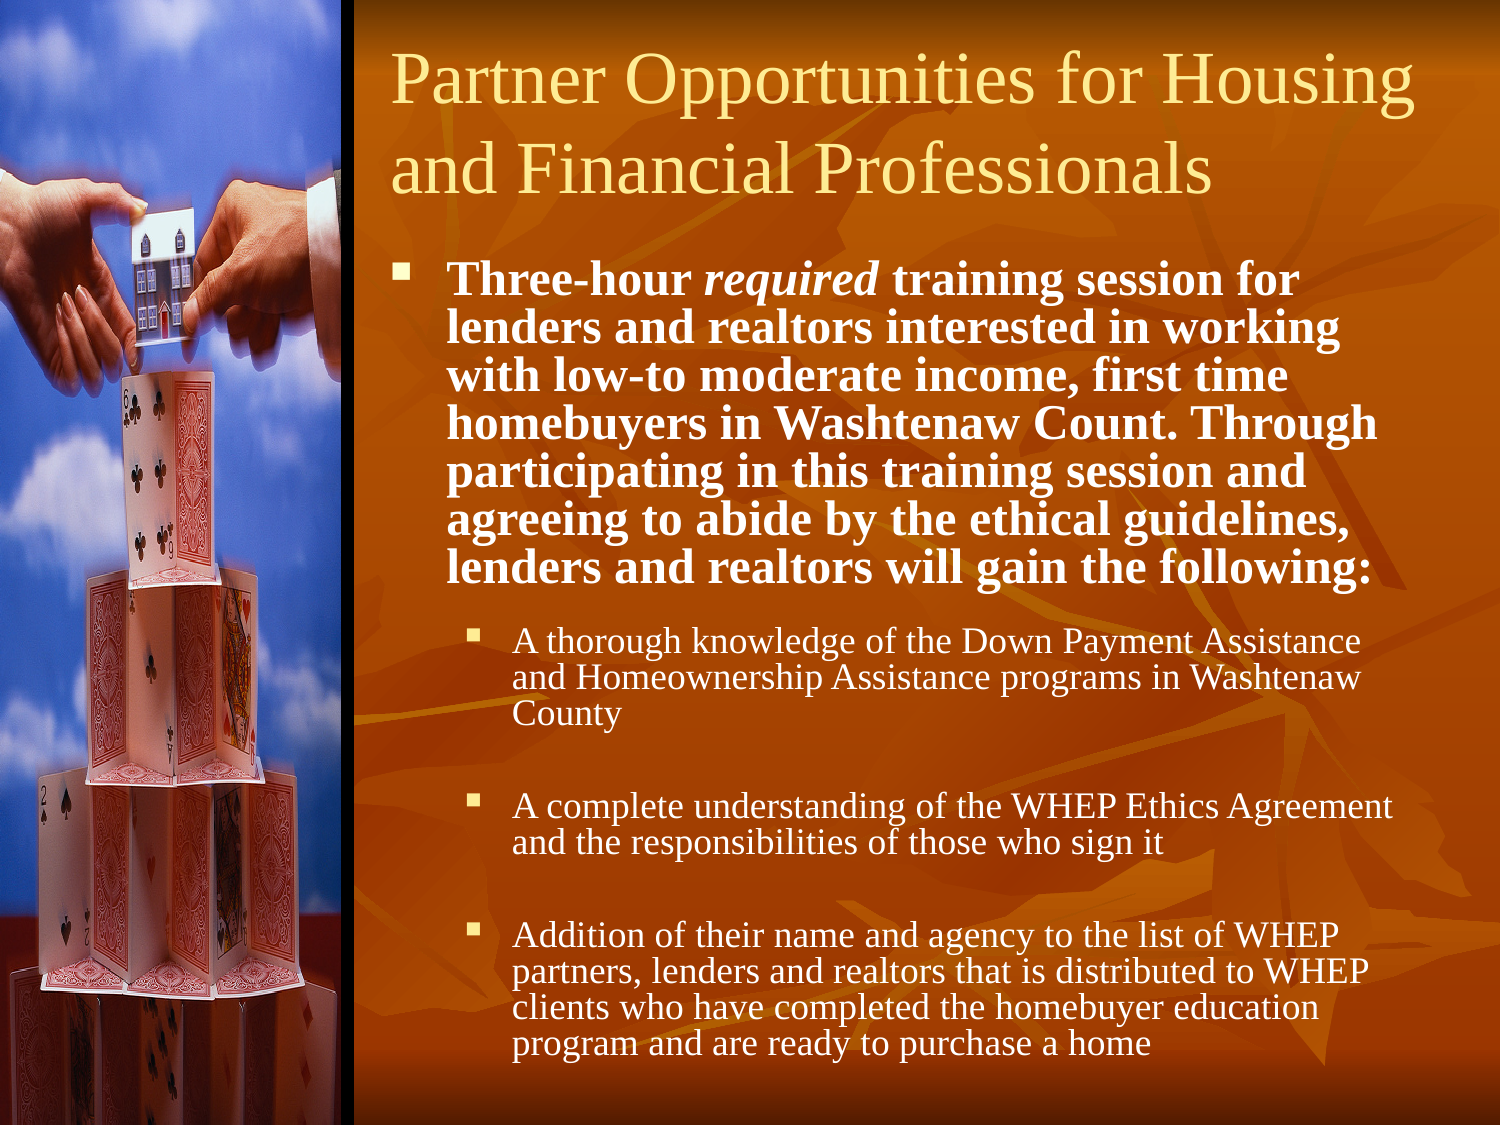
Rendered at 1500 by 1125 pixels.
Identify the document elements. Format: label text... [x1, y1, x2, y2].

picture [0, 0, 342, 1125]
title Partner Opportunities for Housing and Financial Professionals [374, 24, 1463, 213]
list Three-hour required training session for lenders and realtors interested in working with low-to moderate income, first time homebuyers in Washtenaw Count. Through participating in this training session and agreeing to abide by the ethical guidelines, lenders and realtors will gain the following: A thorough knowledge of the Down Payment Assistance and Homeownership Assistance programs in Washtenaw County A complete understanding of the WHEP Ethics Agreement and the responsibilities of those who sign it Addition of their name and agency to the list of WHEP partners, lenders and realtors that is distributed to WHEP clients who have completed the homebuyer education program and are ready to purchase a home [374, 249, 1438, 1125]
